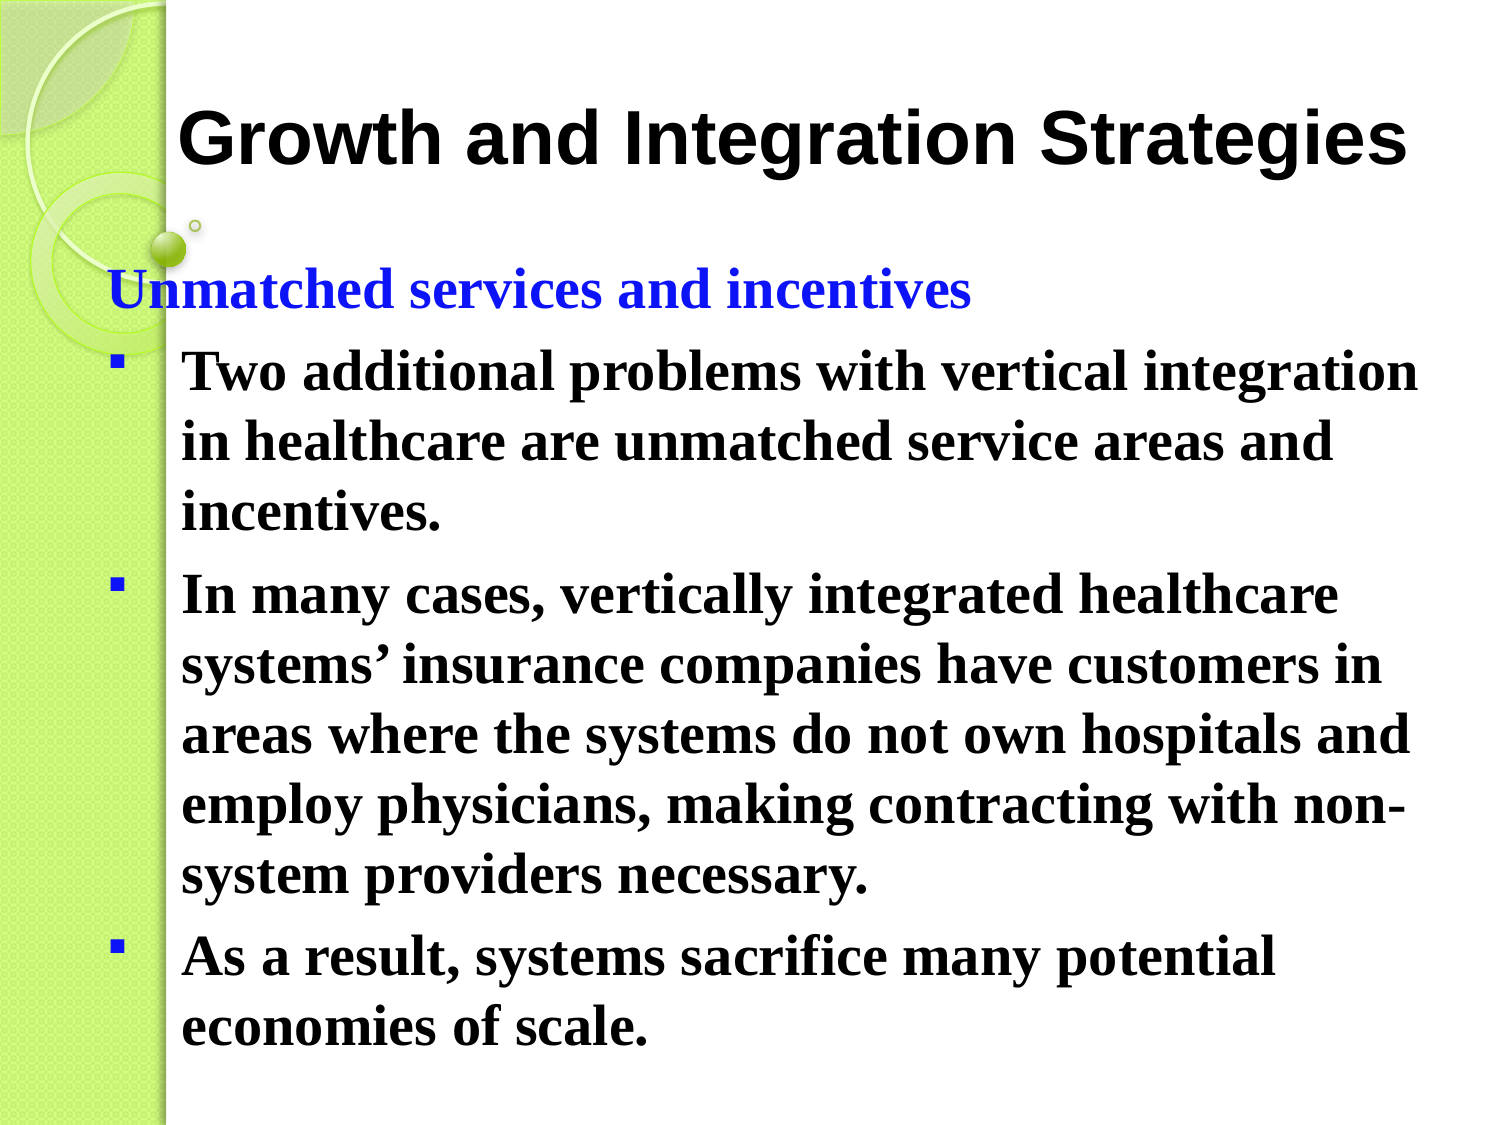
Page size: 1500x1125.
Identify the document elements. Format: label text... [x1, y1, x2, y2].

subtitle Unmatched services and incentives Two additional problems with vertical integration in healthcare are unmatched service areas and incentives. In many cases, vertically integrated healthcare systems’ insurance companies have customers in areas where the systems do not own hospitals and employ physicians, making contracting with non-system providers necessary. As a result, systems sacrifice many potential economies of scale. [87, 249, 1450, 1075]
title Growth and Integration Strategies [162, 59, 1450, 188]
